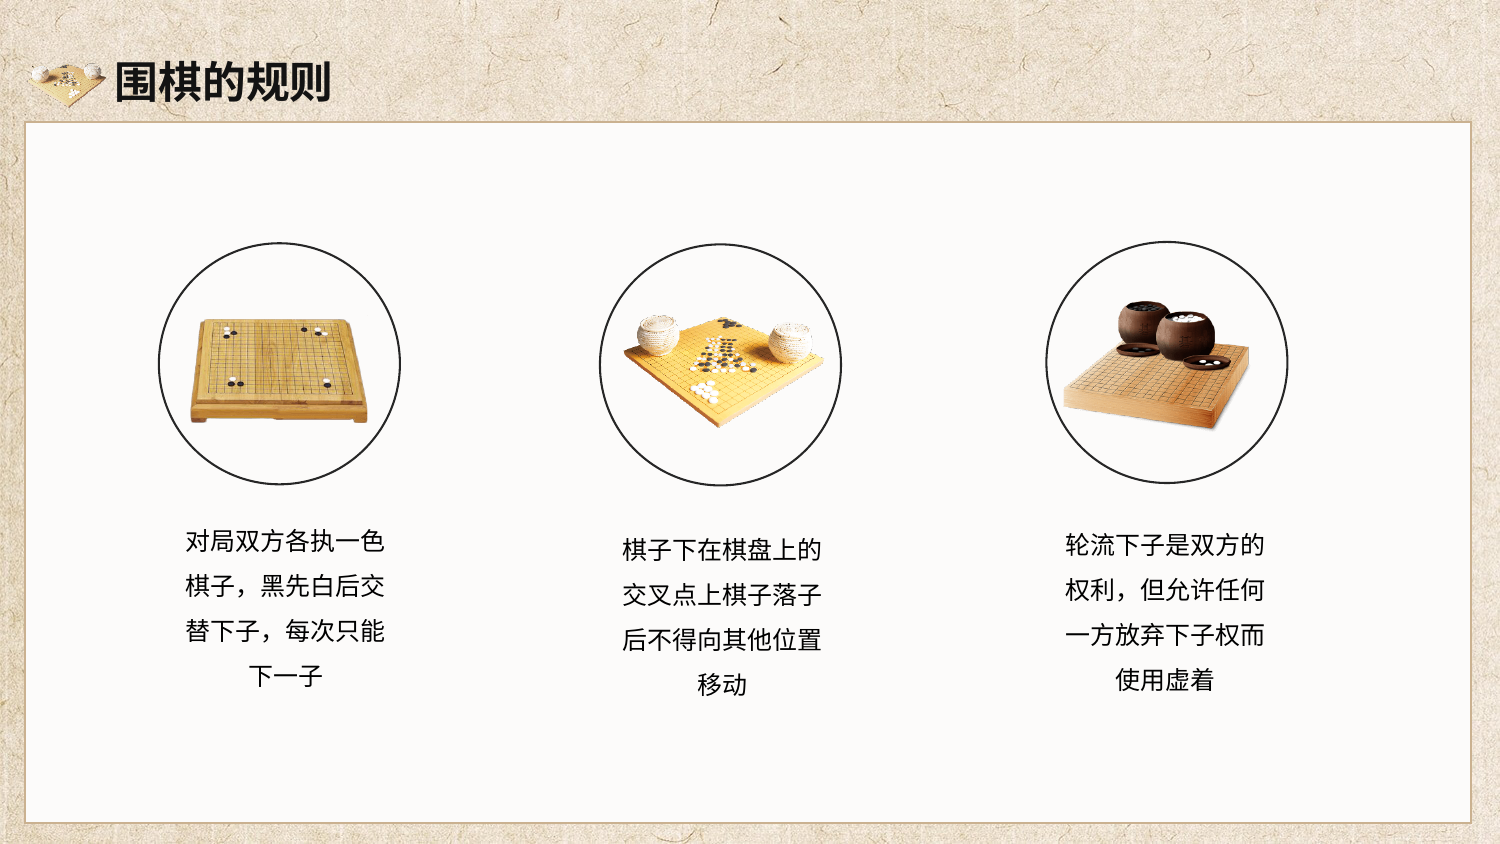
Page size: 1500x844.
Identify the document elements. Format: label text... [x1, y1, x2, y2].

text_box 对局双方各执一色棋子，黑先白后交替下子，每次只能下一子 [166, 503, 405, 698]
text_box [1251, 274, 1289, 451]
text_box 棋子下在棋盘上的交叉点上棋子落子后不得向其他位置移动 [603, 512, 842, 707]
text_box 轮流下子是双方的权利，但允许任何一方放弃下子权而使用虚着 [1046, 507, 1284, 702]
text_box [598, 318, 608, 412]
picture [0, 0, 1500, 844]
text_box [838, 333, 843, 396]
text_box [666, 474, 775, 487]
text_box [690, 243, 751, 247]
text_box [157, 242, 401, 486]
text_box [1097, 462, 1237, 485]
text_box [1085, 240, 1249, 272]
text_box [1045, 301, 1062, 424]
